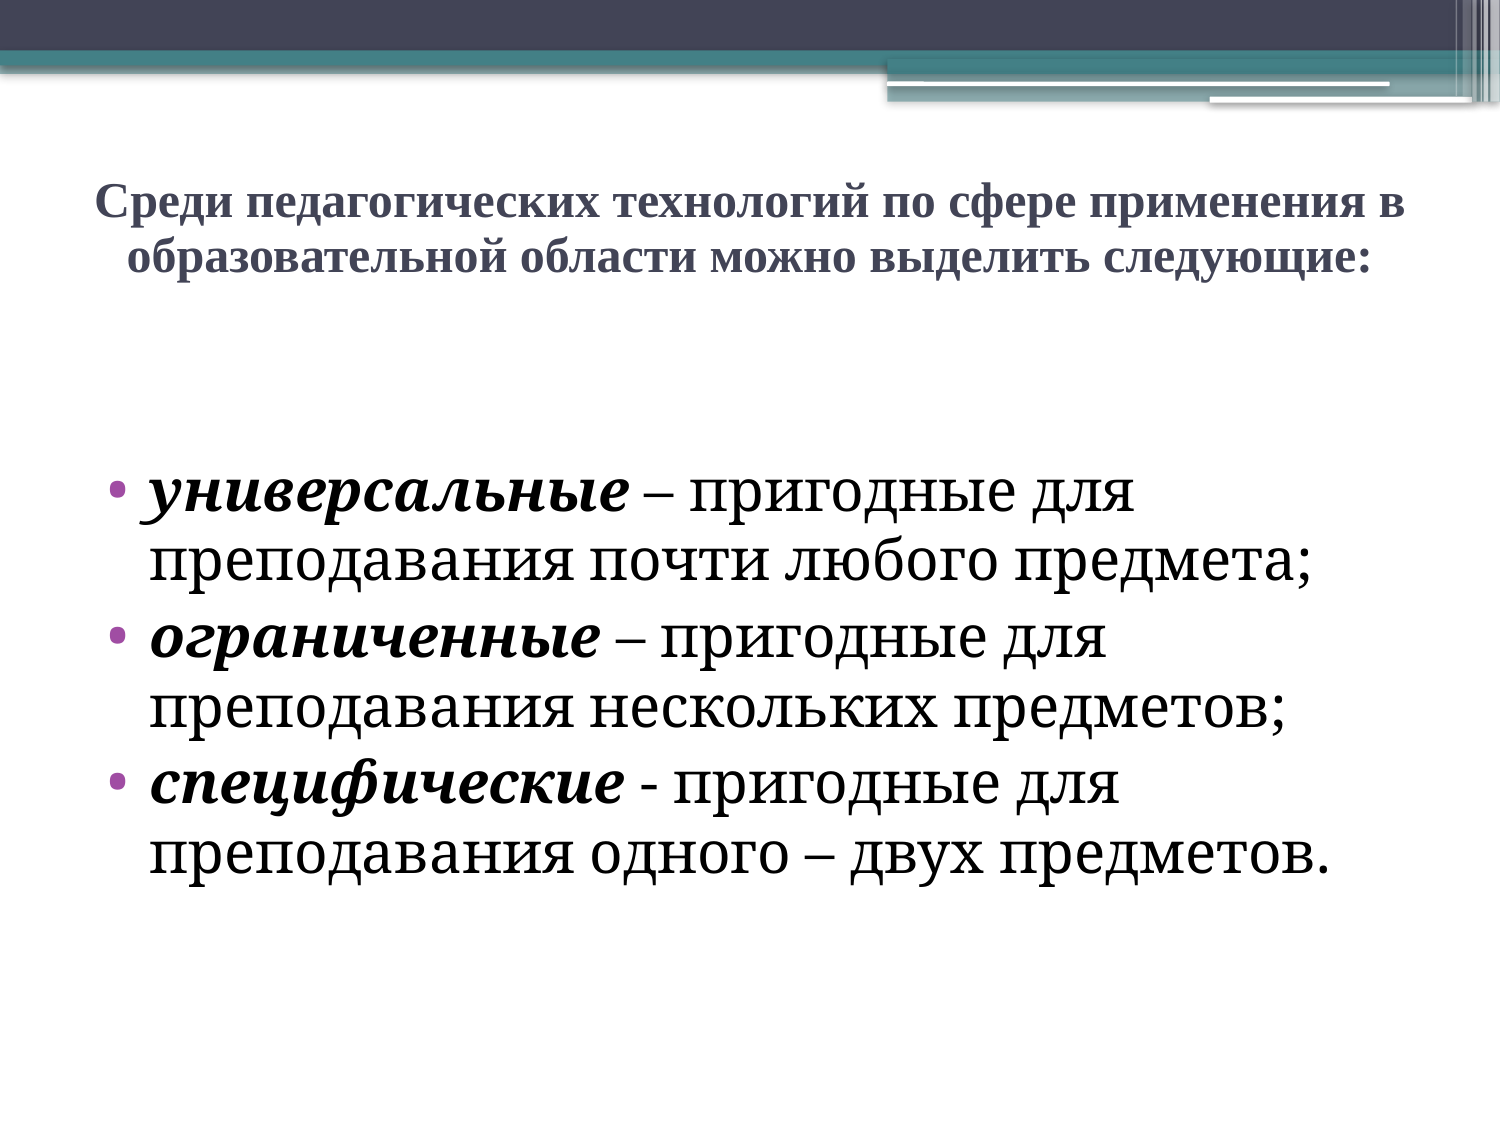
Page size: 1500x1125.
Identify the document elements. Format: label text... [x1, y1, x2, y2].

title Среди педагогических технологий по сфере применения в образовательной области можно выделить следующие: [75, 93, 1425, 363]
list универсальные – пригодные для преподавания почти любого предмета; ограниченные – пригодные для преподавания нескольких предметов; специфические - пригодные для преподавания одного – двух предметов. [75, 368, 1425, 1079]
